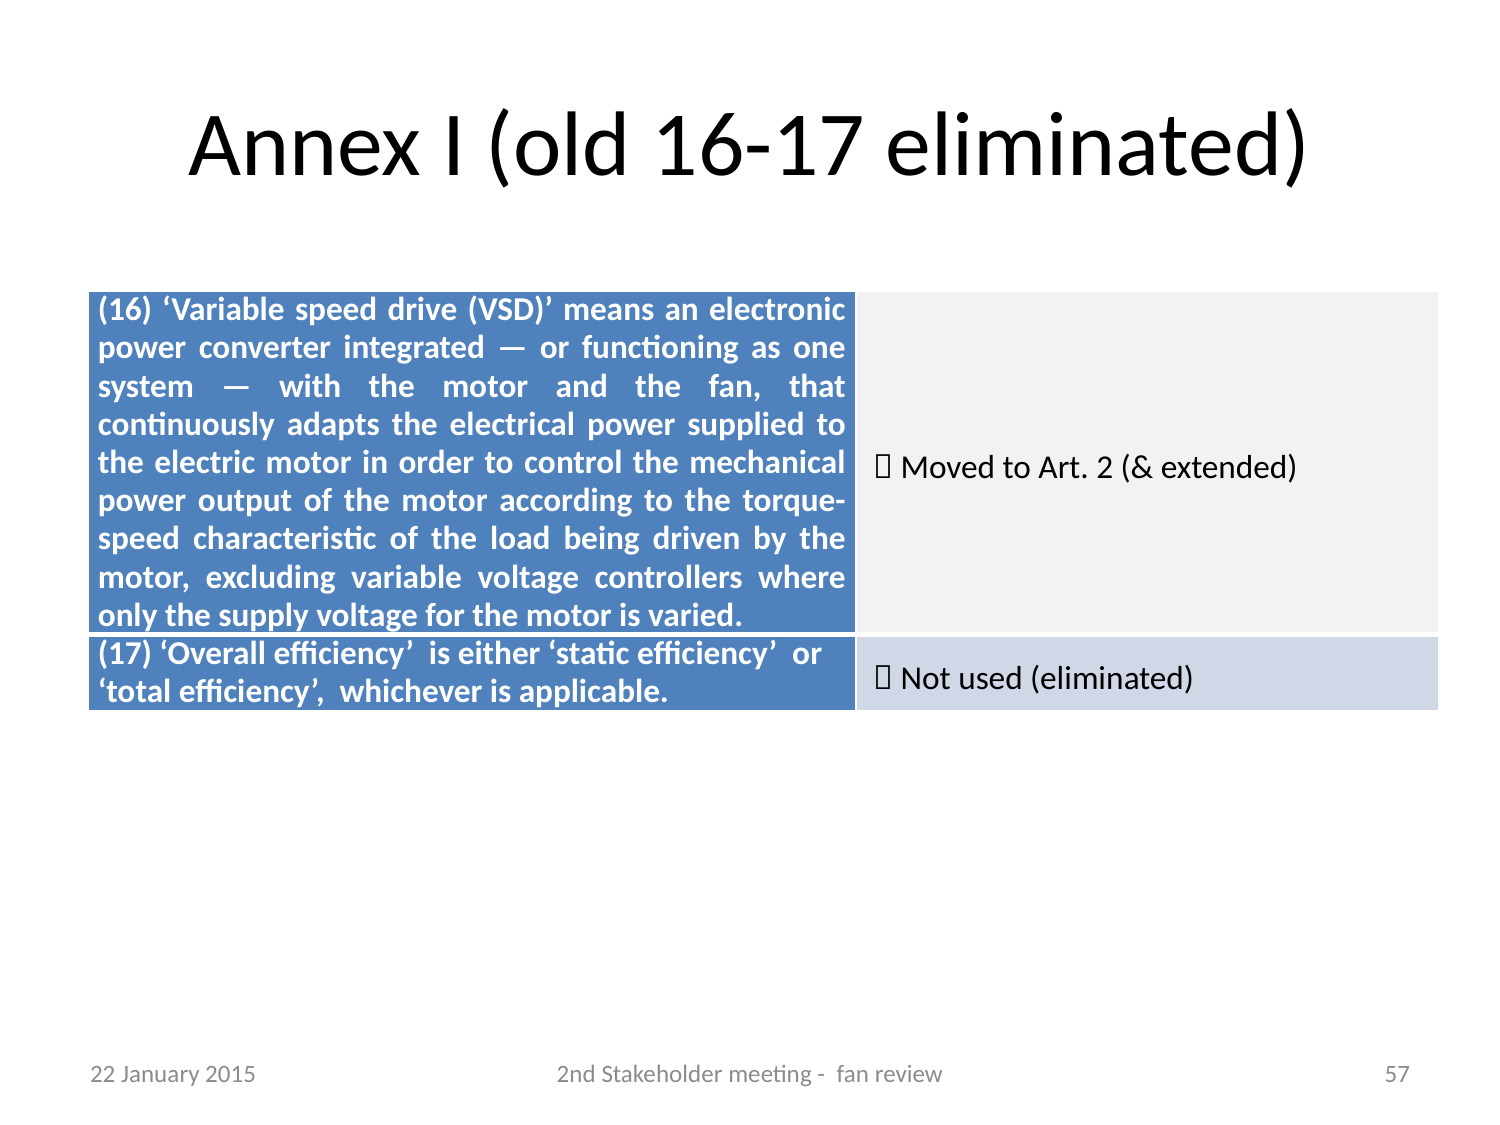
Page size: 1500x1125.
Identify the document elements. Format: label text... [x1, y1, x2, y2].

table_cell (17) ‘Overall efficiency’ is either ‘static efficiency’ or ‘total efficiency’, whichever is applicable. [89, 637, 855, 710]
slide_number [75, 1042, 425, 1103]
table_cell  Not used (eliminated) [857, 637, 1438, 710]
table_header (16) ‘Variable speed drive (VSD)’ means an electronic power converter integrated — or functioning as one system — with the motor and the fan, that continuously adapts the electrical power supplied to the electric motor in order to control the mechanical power output of the motor according to the torque-speed characteristic of the load being driven by the motor, excluding variable voltage controllers where only the supply voltage for the motor is varied. [89, 292, 855, 632]
footer 2nd Stakeholder meeting - fan review [512, 1042, 988, 1103]
title Annex I (old 16-17 eliminated) [75, 45, 1425, 233]
table_header  Moved to Art. 2 (& extended) [857, 292, 1438, 632]
slide_number 57 [1074, 1042, 1425, 1103]
